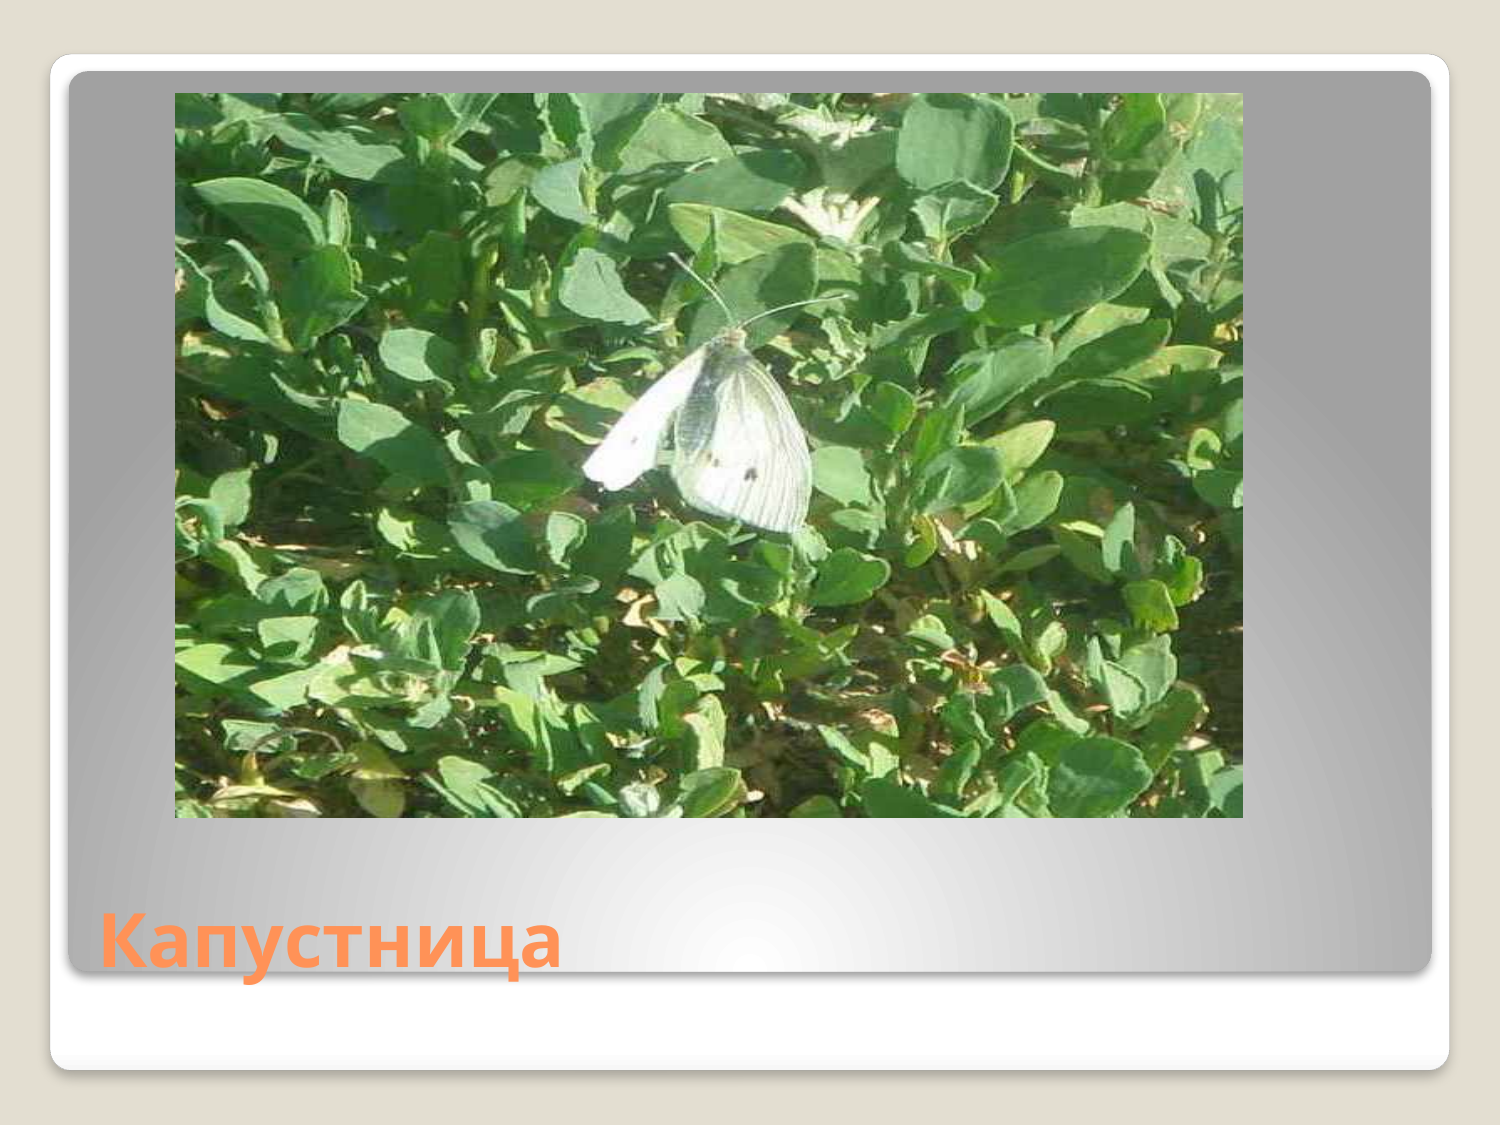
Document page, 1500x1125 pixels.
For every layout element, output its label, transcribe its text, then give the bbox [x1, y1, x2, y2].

title Капустница [82, 817, 1425, 990]
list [175, 93, 1243, 818]
